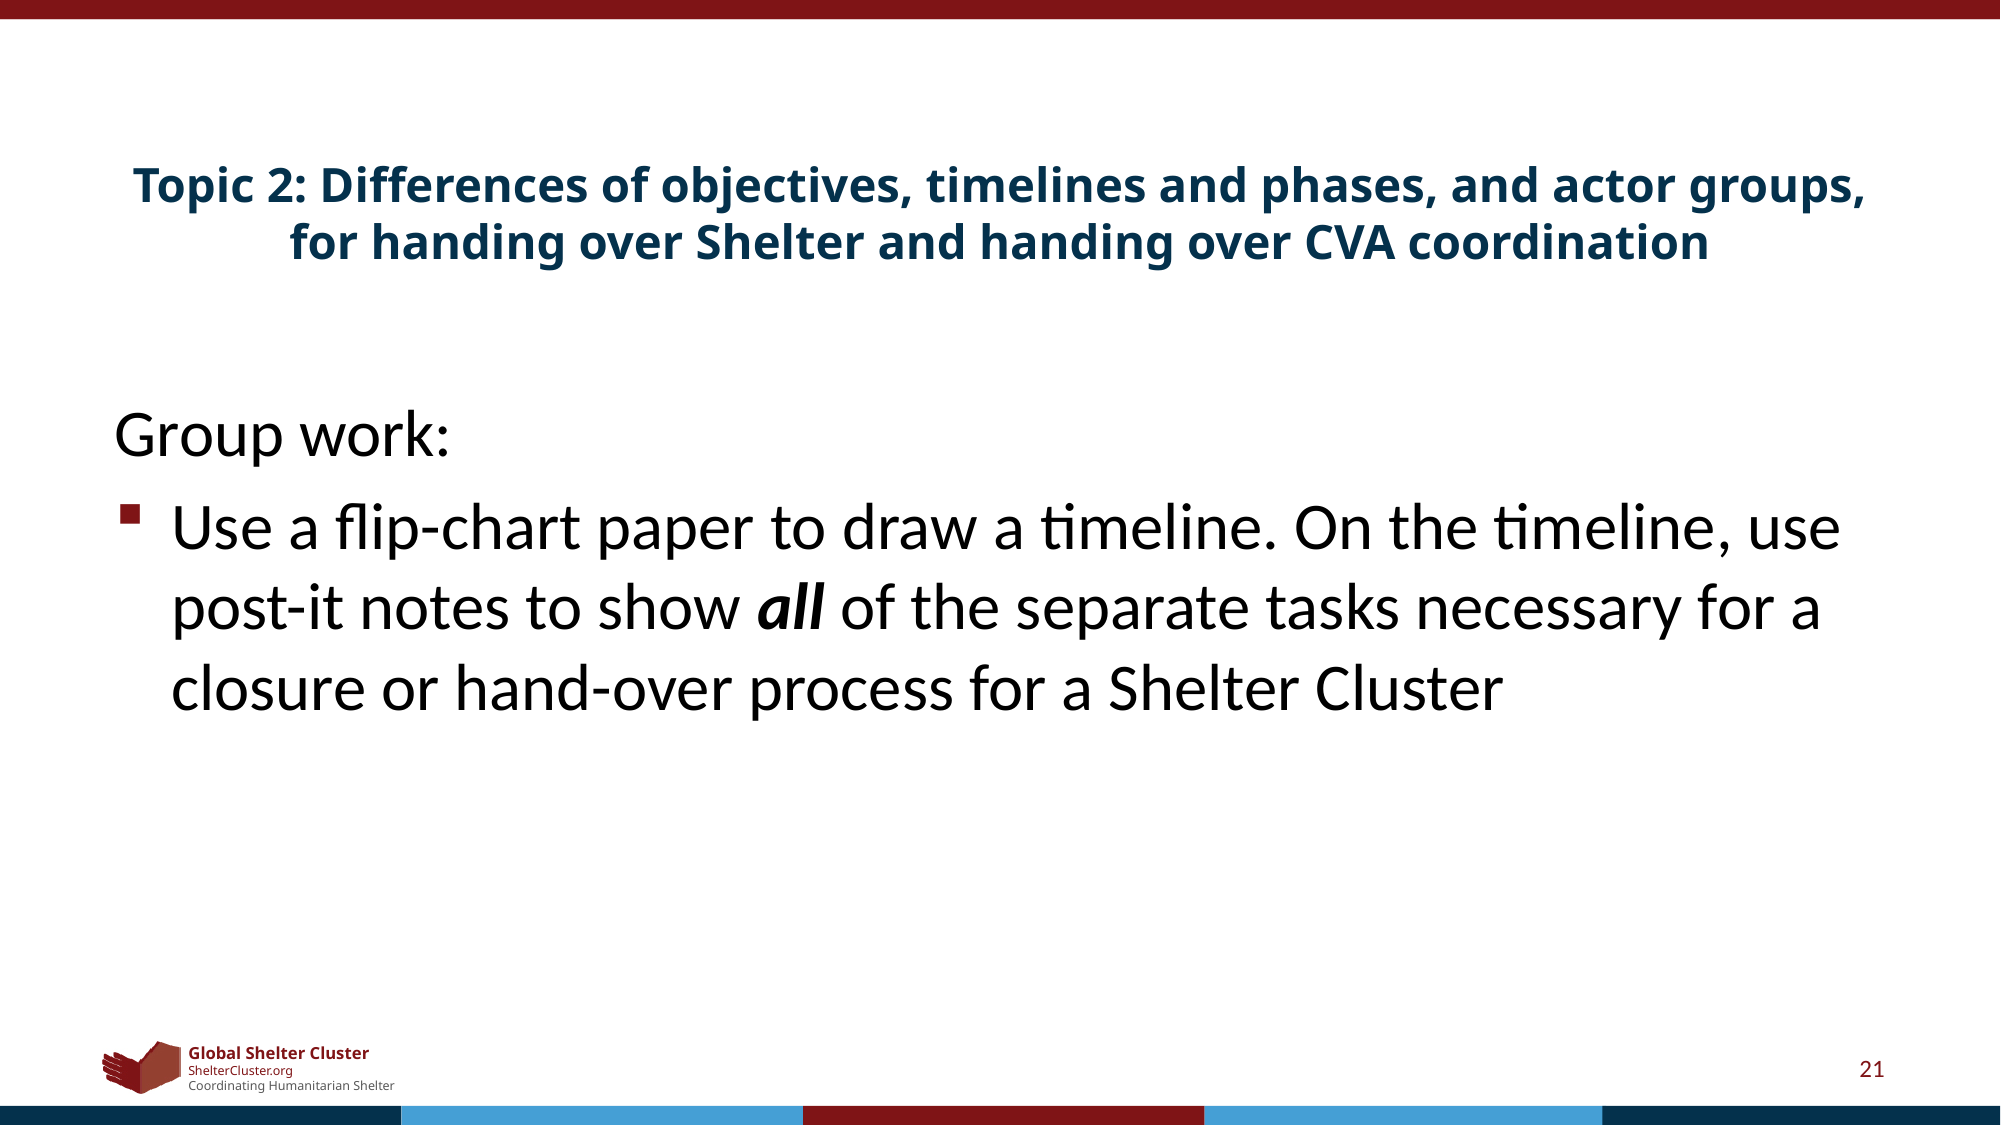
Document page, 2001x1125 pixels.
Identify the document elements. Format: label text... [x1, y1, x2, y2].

list Group work: Use a flip-chart paper to draw a timeline. On the timeline, use post-it notes to show all of the separate tasks necessary for a closure or hand-over process for a Shelter Cluster [99, 382, 1900, 911]
slide_number 21 [1433, 1037, 1900, 1098]
title Topic 2: Differences of objectives, timelines and phases, and actor groups, for handing over Shelter and handing over CVA coordination [99, 146, 1900, 335]
picture [102, 1041, 181, 1094]
